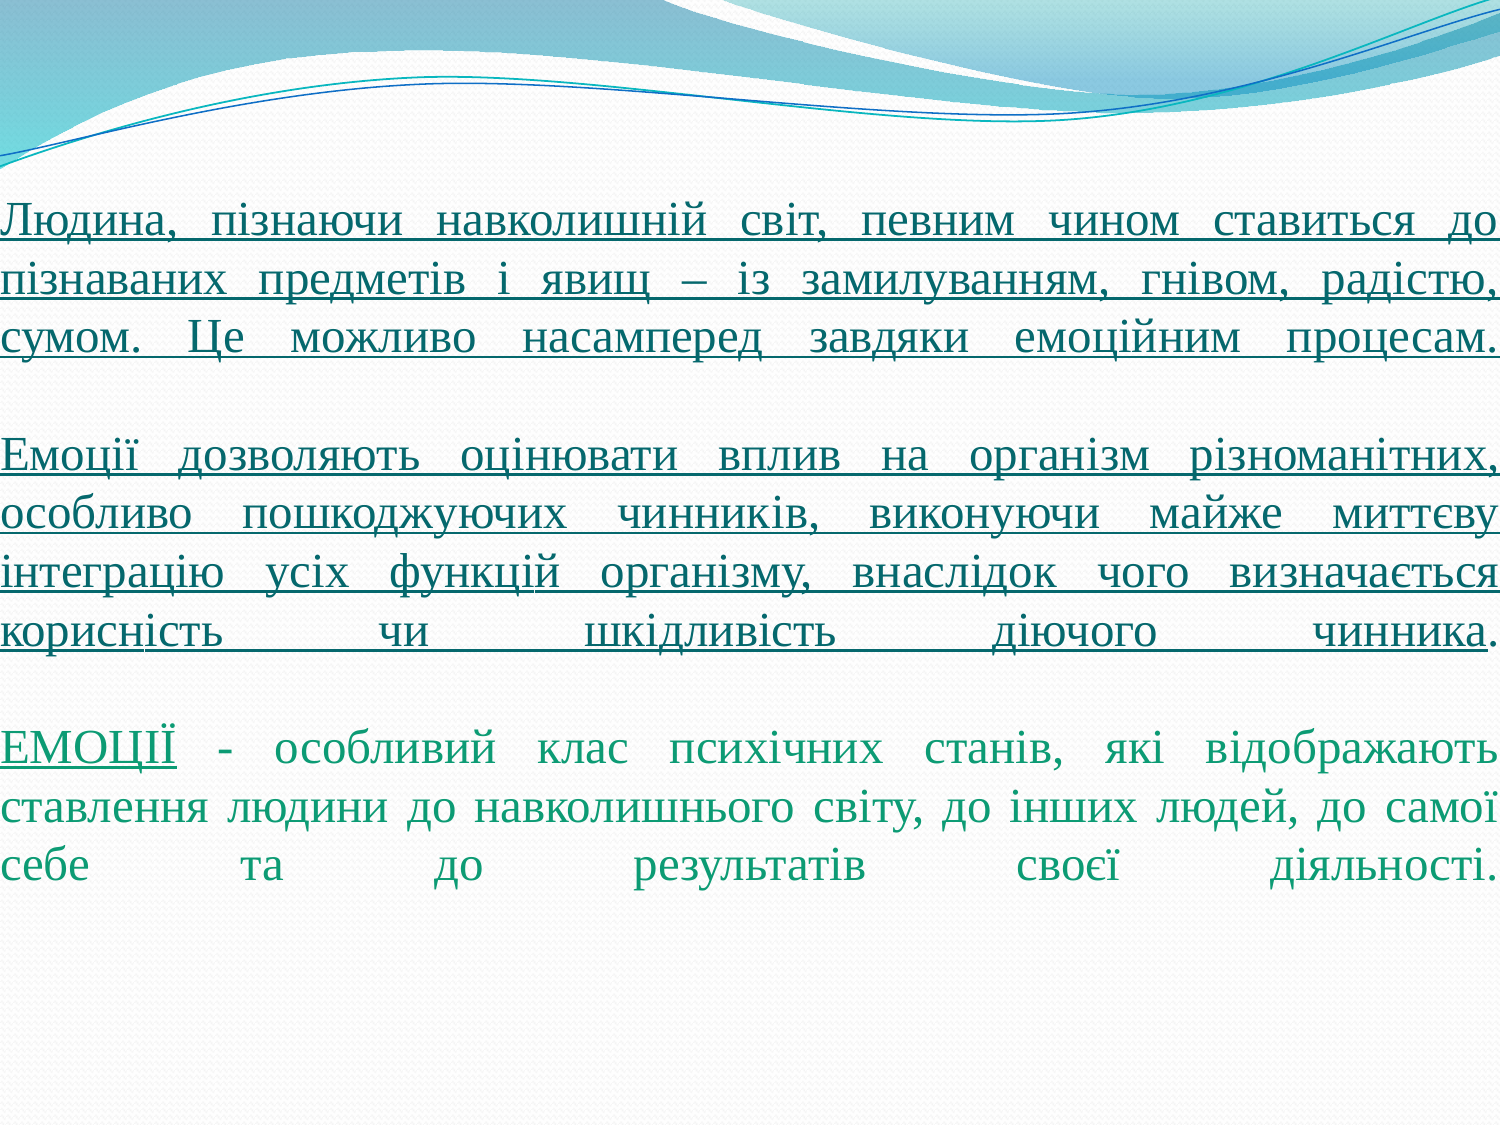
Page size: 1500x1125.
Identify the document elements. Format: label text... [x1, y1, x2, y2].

title Людина, пізнаючи навколишній світ, певним чином ставиться до пізнаваних предметів і явищ – із замилуванням, гнівом, радістю, сумом. Це можливо насамперед завдяки емоційним процесам. Емоцiї дозволяють оцiнювати вплив на органiзм рiзноманiтних, особливо пошкоджуючих чинникiв, виконуючи майже миттєву iнтеграцiю усiх функцiй органiзму, внаслiдок чого визначається кориснiсть чи шкiдливiсть дiючого чинника. ЕМОЦІЇ - особливий клас психічних станів, які відображають ставлення людини до навколишнього світу, до інших людей, до самої себе та до результатів своєї діяльності. [0, 0, 1500, 1125]
